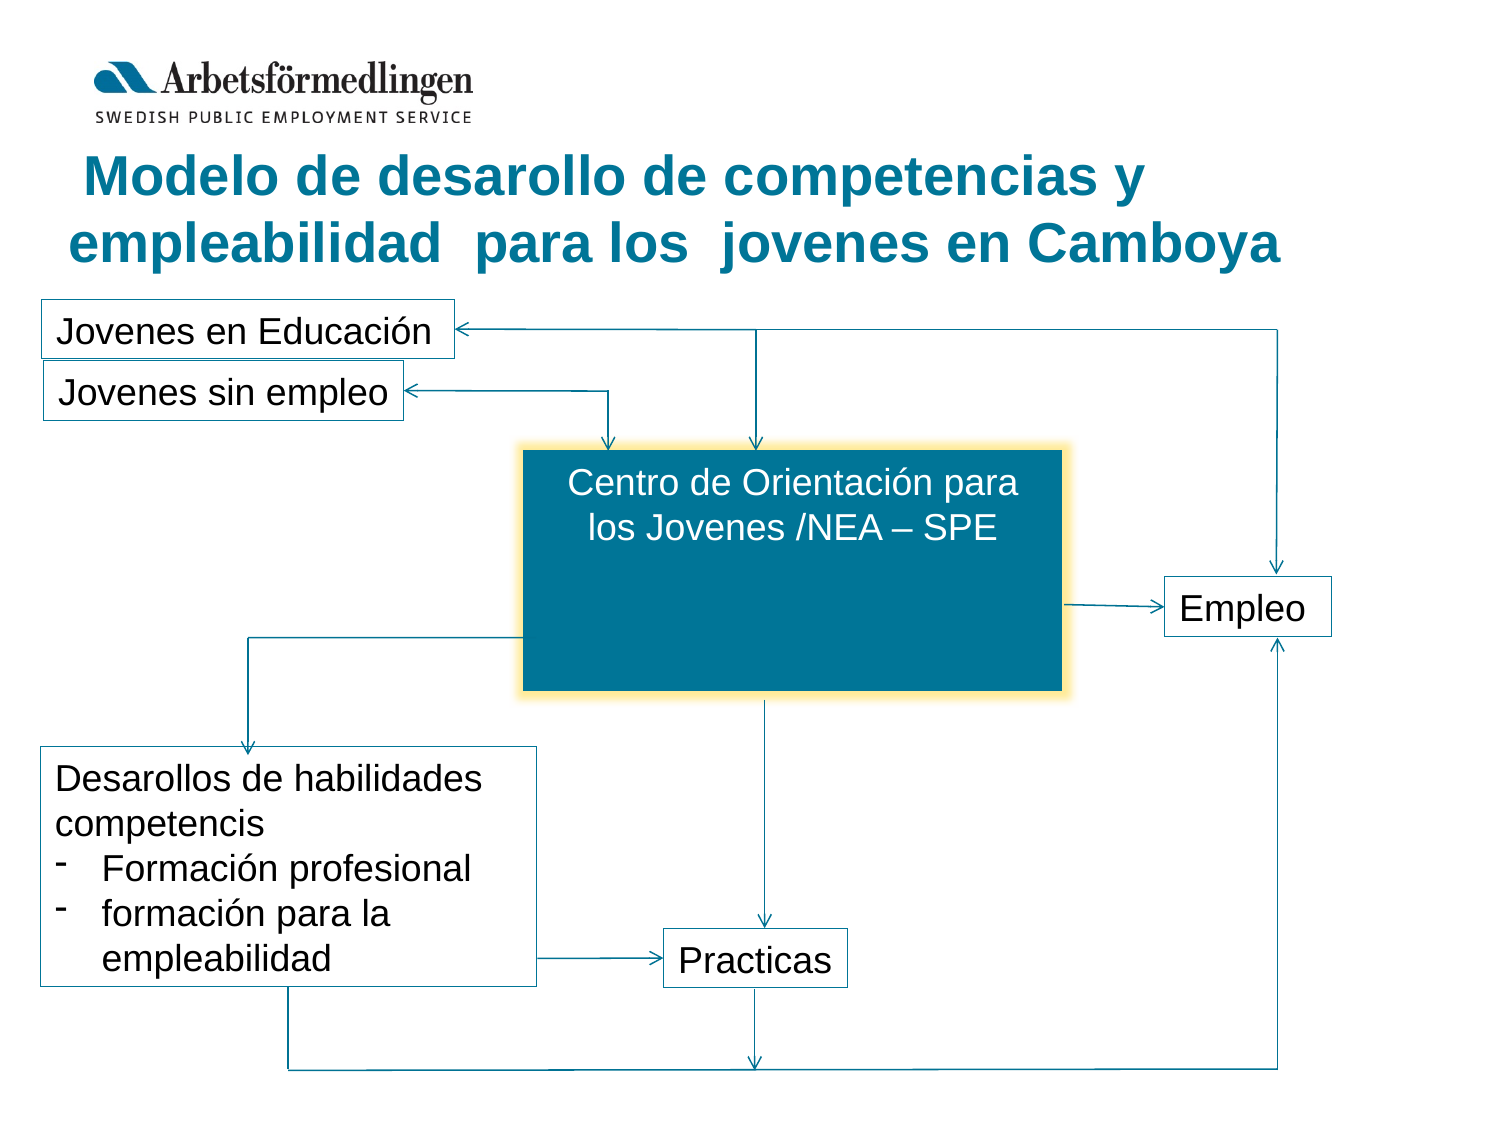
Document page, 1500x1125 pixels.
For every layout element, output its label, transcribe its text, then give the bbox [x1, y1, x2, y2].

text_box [1063, 604, 1164, 608]
text_box Desarollos de habilidades competencis Formación profesional formación para la empleabilidad [40, 746, 537, 987]
text_box Practicas [663, 928, 848, 988]
text_box Jovenes en Educación [41, 299, 455, 359]
title Modelo de desarollo de competencias y empleabilidad para los jovenes en Camboya [68, 32, 1323, 274]
text_box Centro de Orientación para los Jovenes /NEA – SPE [523, 450, 1062, 691]
text_box Jovenes sin empleo [43, 360, 404, 421]
text_box Empleo [1164, 576, 1332, 637]
